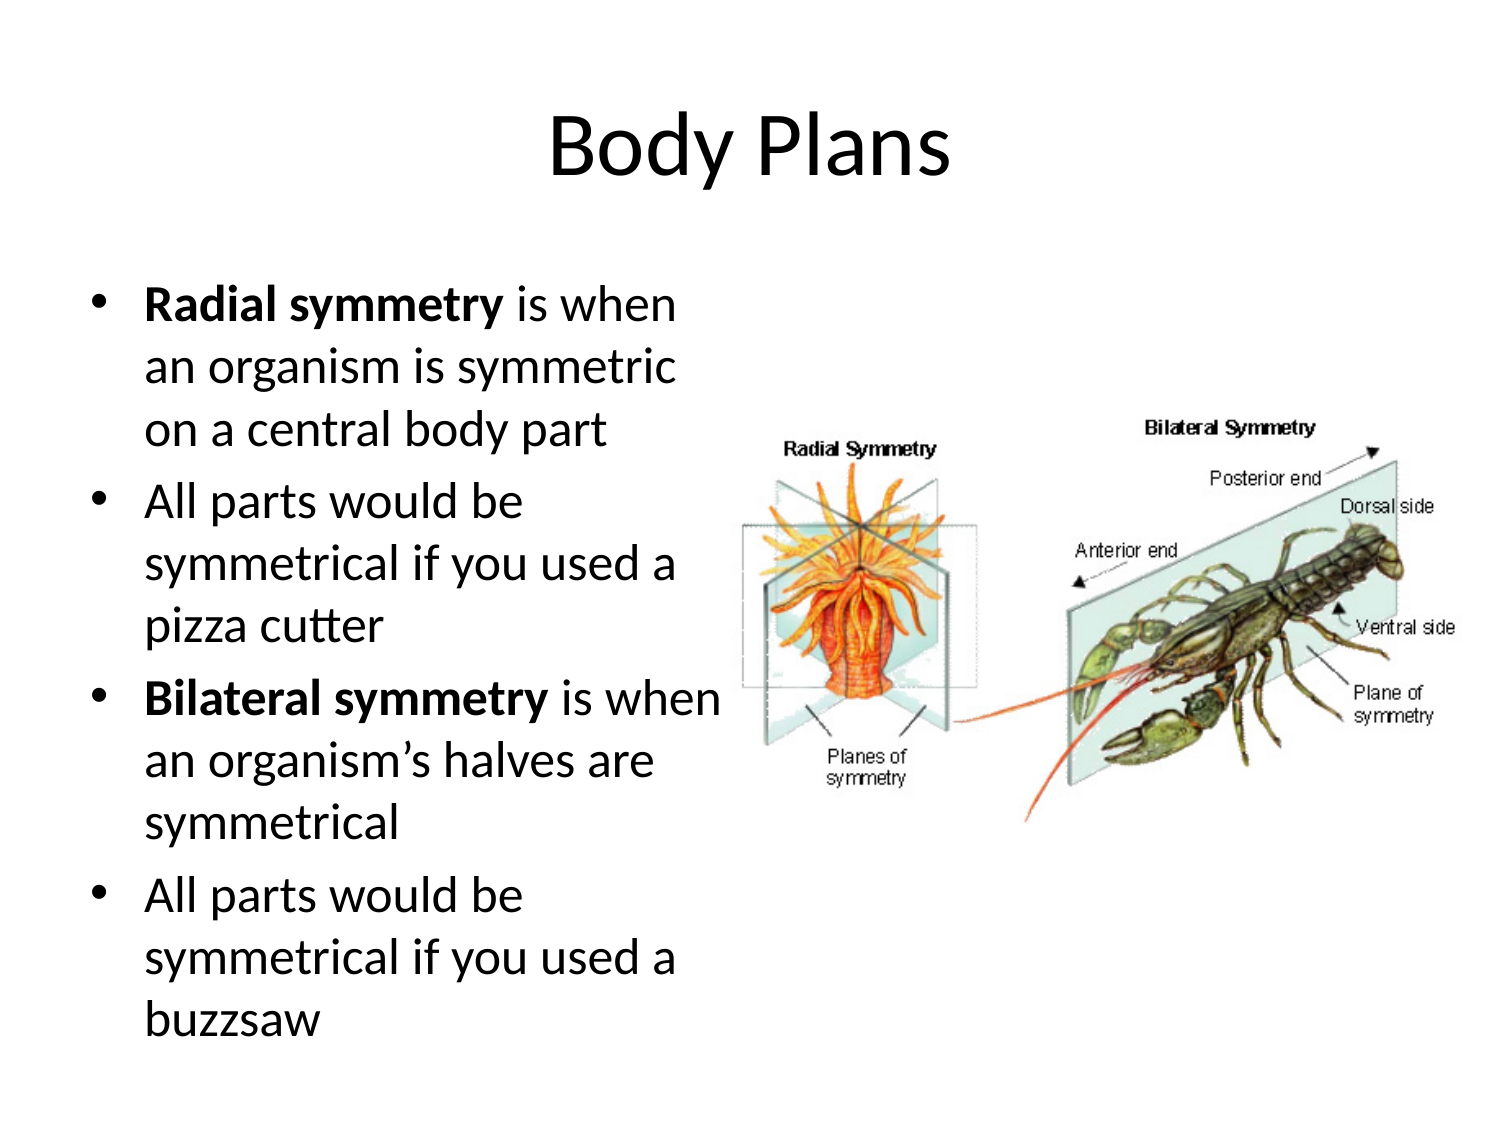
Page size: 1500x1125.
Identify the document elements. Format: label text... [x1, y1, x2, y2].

picture [730, 340, 1463, 844]
title Body Plans [75, 45, 1425, 233]
list Radial symmetry is when an organism is symmetric on a central body part All parts would be symmetrical if you used a pizza cutter Bilateral symmetry is when an organism’s halves are symmetrical All parts would be symmetrical if you used a buzzsaw [75, 262, 738, 1063]
